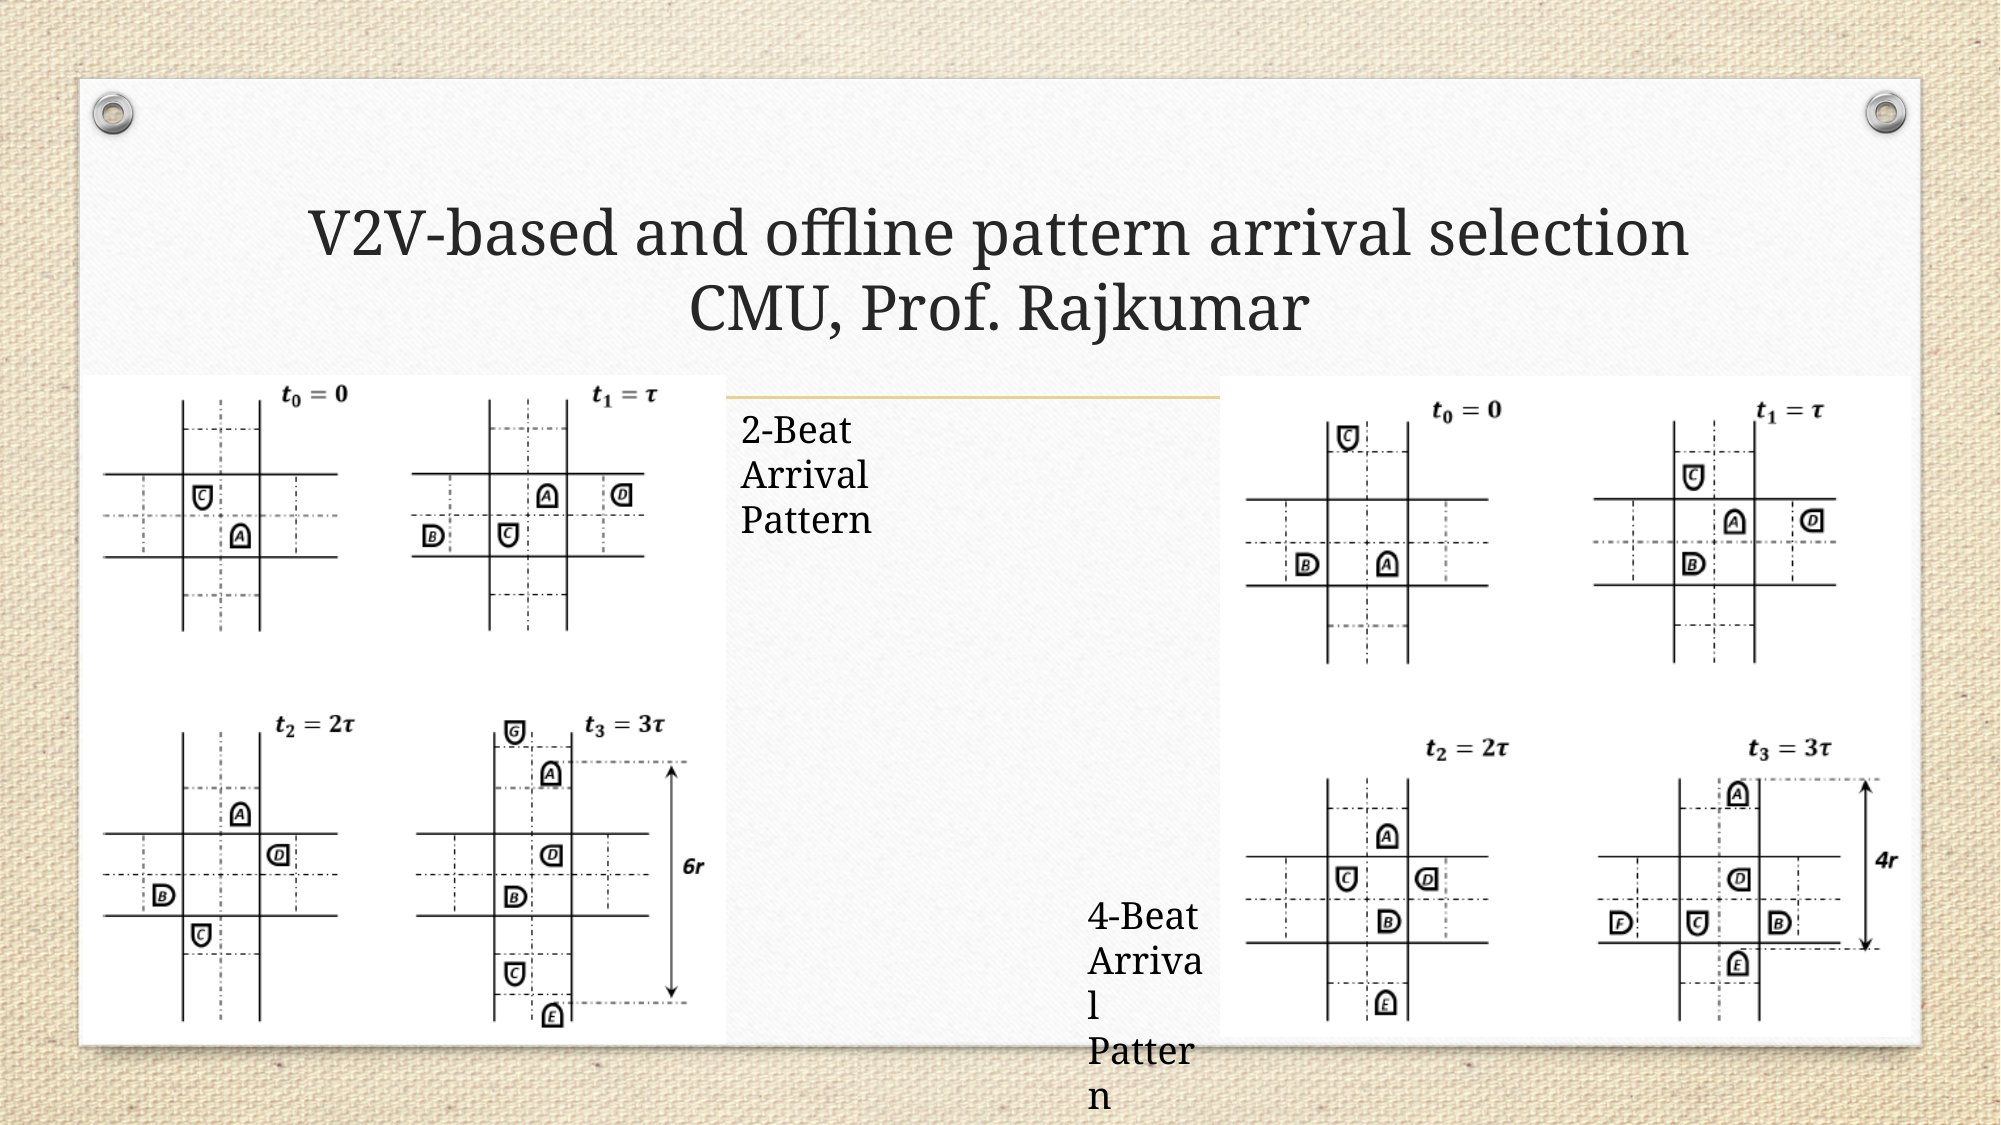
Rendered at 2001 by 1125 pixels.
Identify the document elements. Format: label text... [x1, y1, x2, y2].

text_box 4-Beat Arrival Pattern [1072, 884, 1220, 1125]
picture [0, 0, 2001, 1125]
title V2V-based and offline pattern arrival selection CMU, Prof. Rajkumar [212, 161, 1788, 375]
text_box 2-Beat Arrival Pattern [727, 398, 955, 549]
